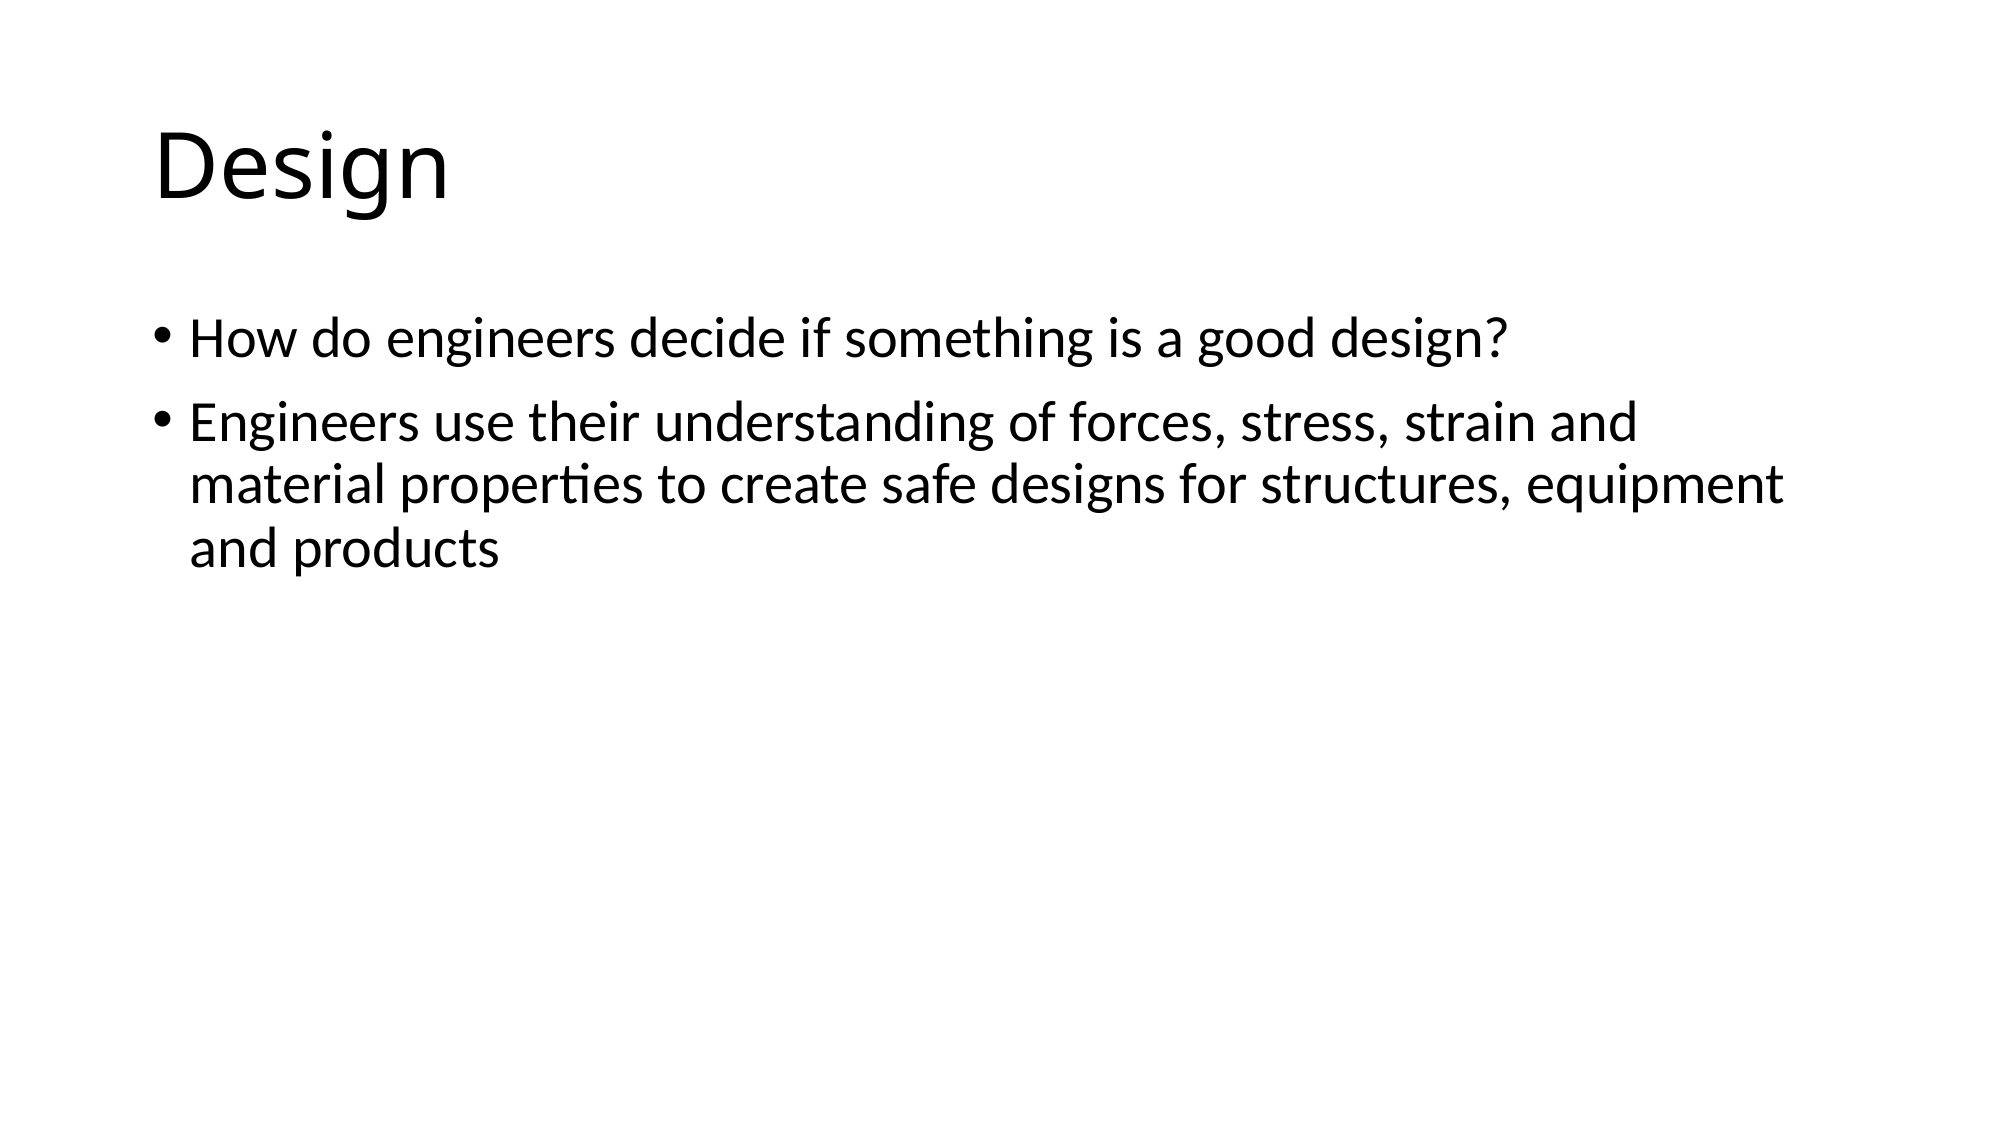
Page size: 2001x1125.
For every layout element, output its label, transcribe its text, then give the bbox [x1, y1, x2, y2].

list How do engineers decide if something is a good design? Engineers use their understanding of forces, stress, strain and material properties to create safe designs for structures, equipment and products [137, 299, 1863, 1014]
title Design [137, 59, 1863, 278]
